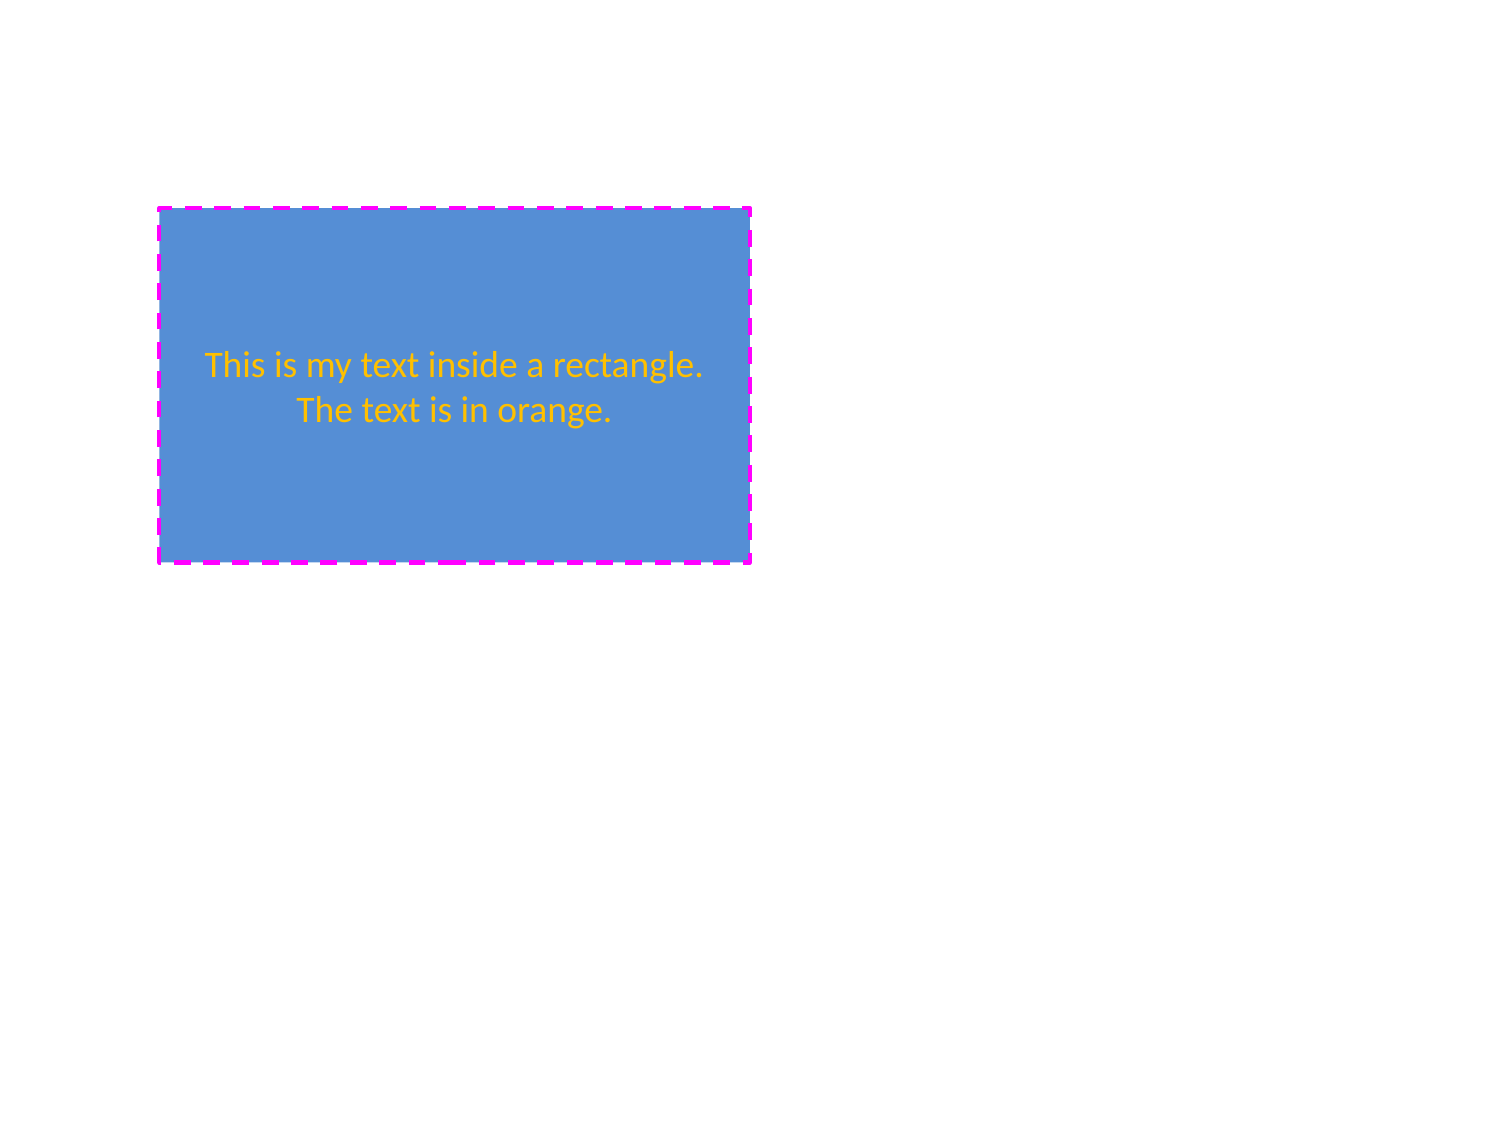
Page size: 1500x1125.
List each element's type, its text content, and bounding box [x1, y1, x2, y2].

text_box This is my text inside a rectangle. The text is in orange. [157, 206, 752, 565]
